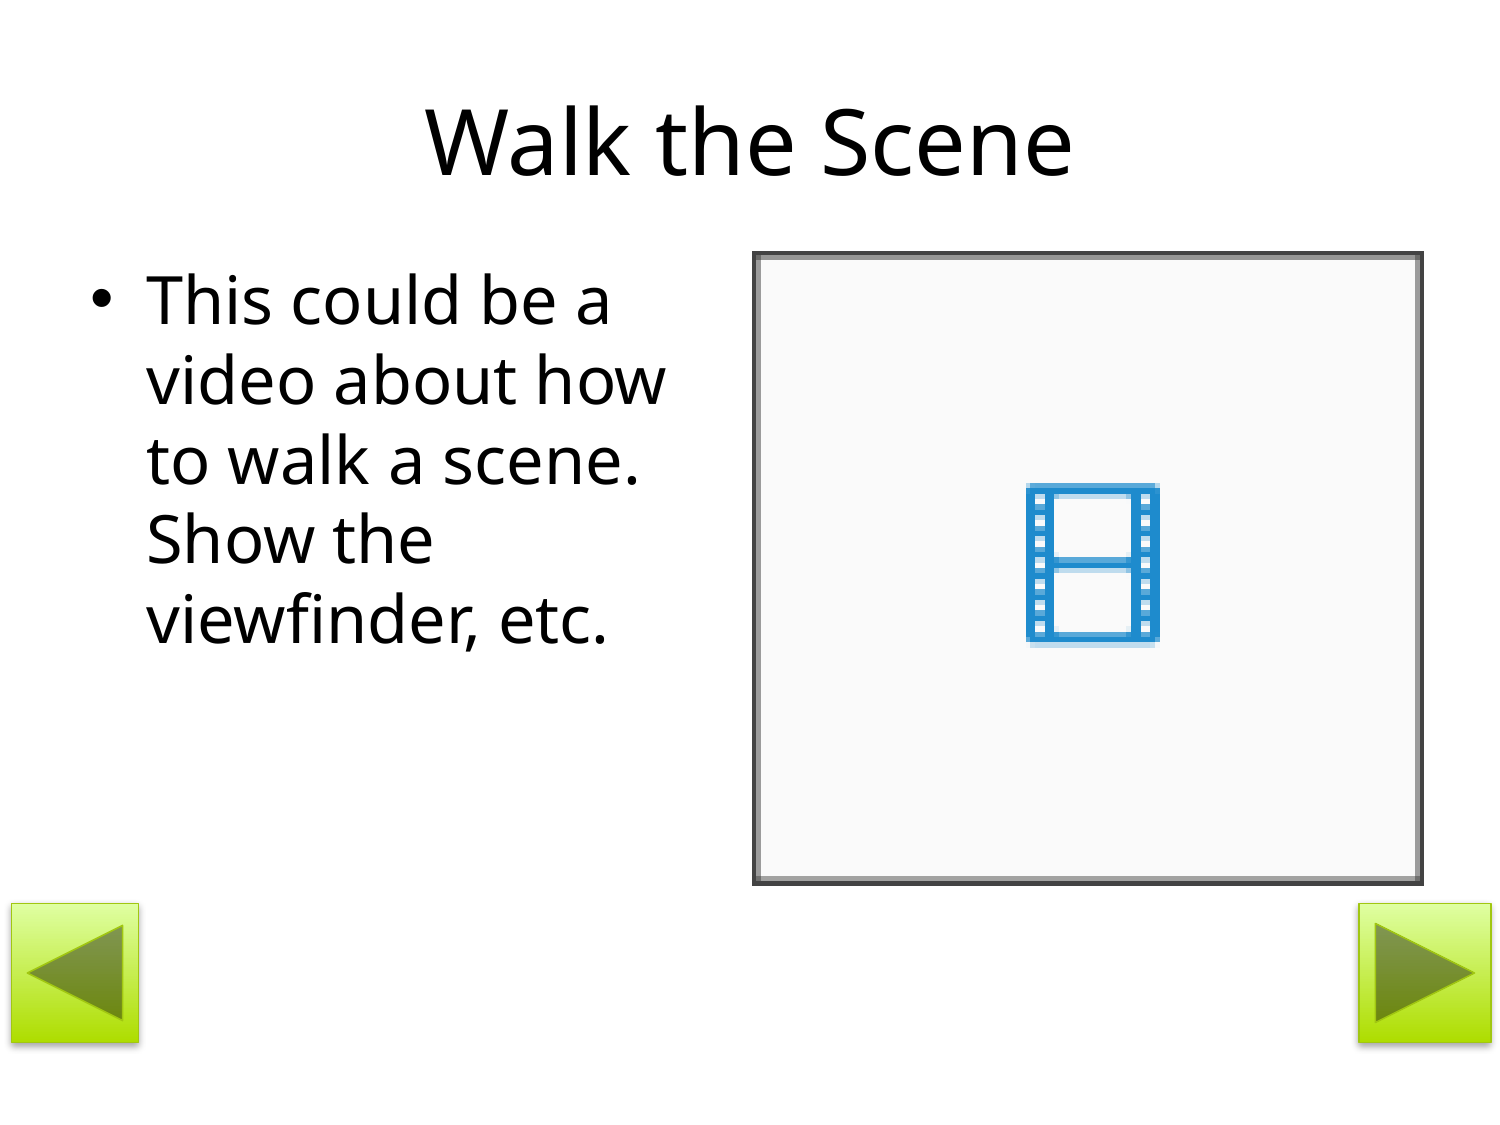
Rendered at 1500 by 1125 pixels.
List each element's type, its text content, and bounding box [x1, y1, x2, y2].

title Walk the Scene [75, 45, 1425, 233]
list This could be a video about how to walk a scene. Show the viewfinder, etc. [75, 249, 717, 1003]
